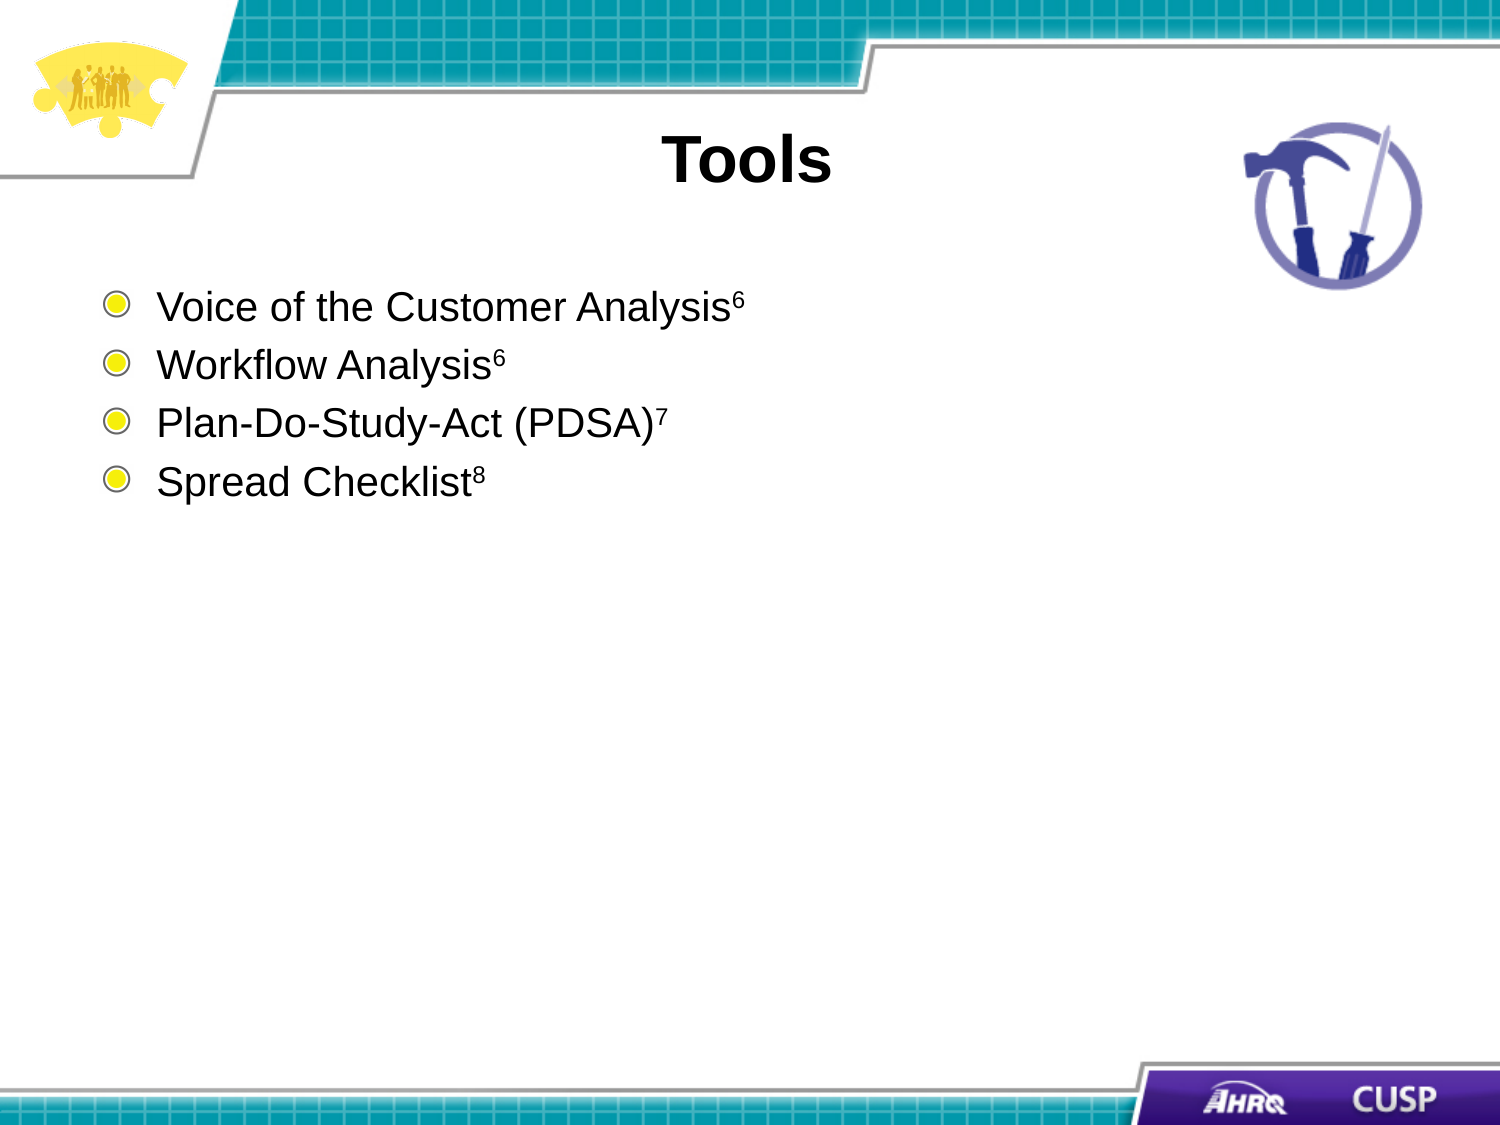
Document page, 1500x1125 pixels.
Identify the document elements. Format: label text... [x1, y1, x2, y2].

picture [0, 0, 1500, 1125]
title Tools [0, 108, 1178, 259]
list Voice of the Customer Analysis6 Workflow Analysis6 Plan-Do-Study-Act (PDSA)7 Spread Checklist8 [85, 272, 1340, 954]
